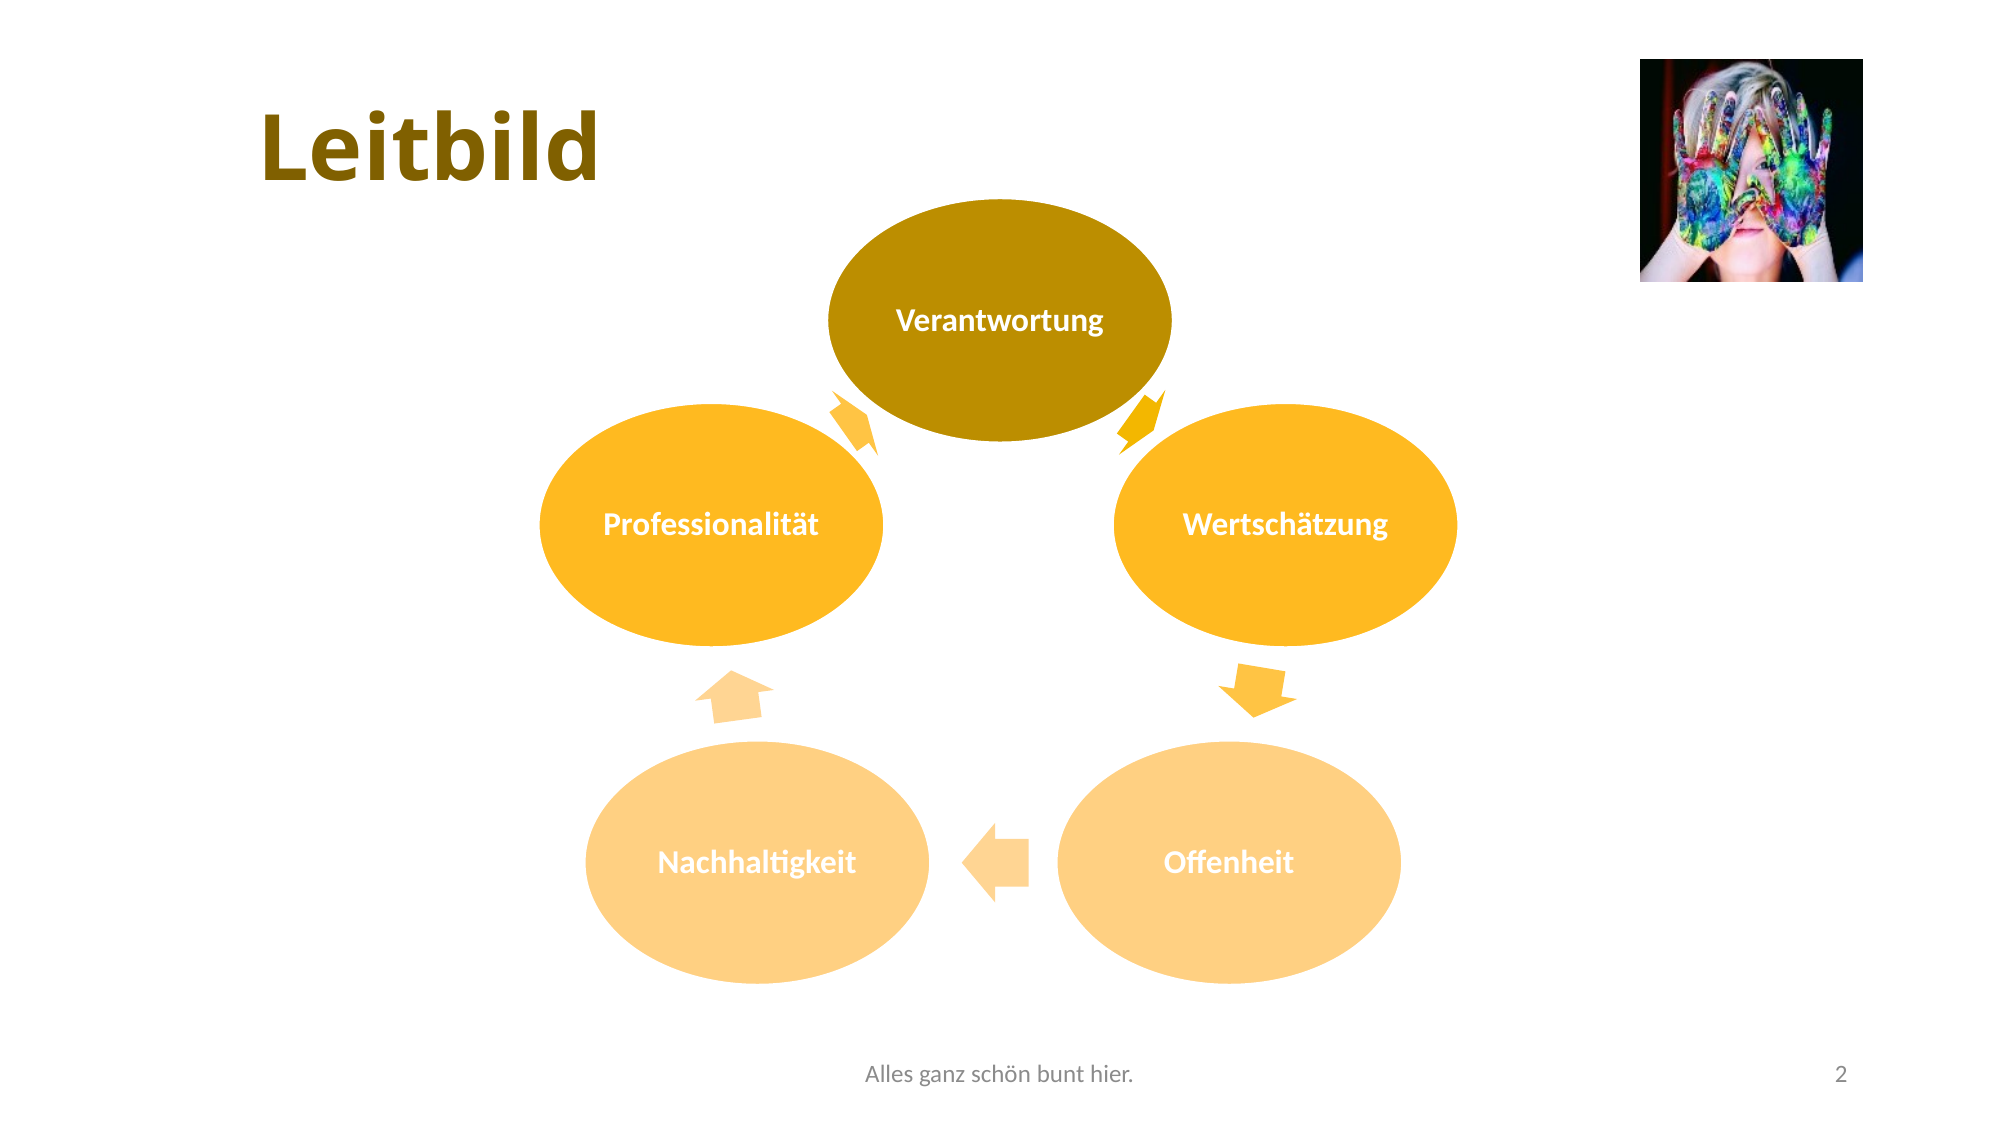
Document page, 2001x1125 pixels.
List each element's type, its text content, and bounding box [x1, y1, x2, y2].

footer Alles ganz schön bunt hier. [662, 1042, 1338, 1103]
picture [1713, 260, 1863, 282]
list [287, 201, 1713, 985]
title Leitbild [242, 42, 1943, 260]
slide_number 2 [1412, 1042, 1863, 1103]
